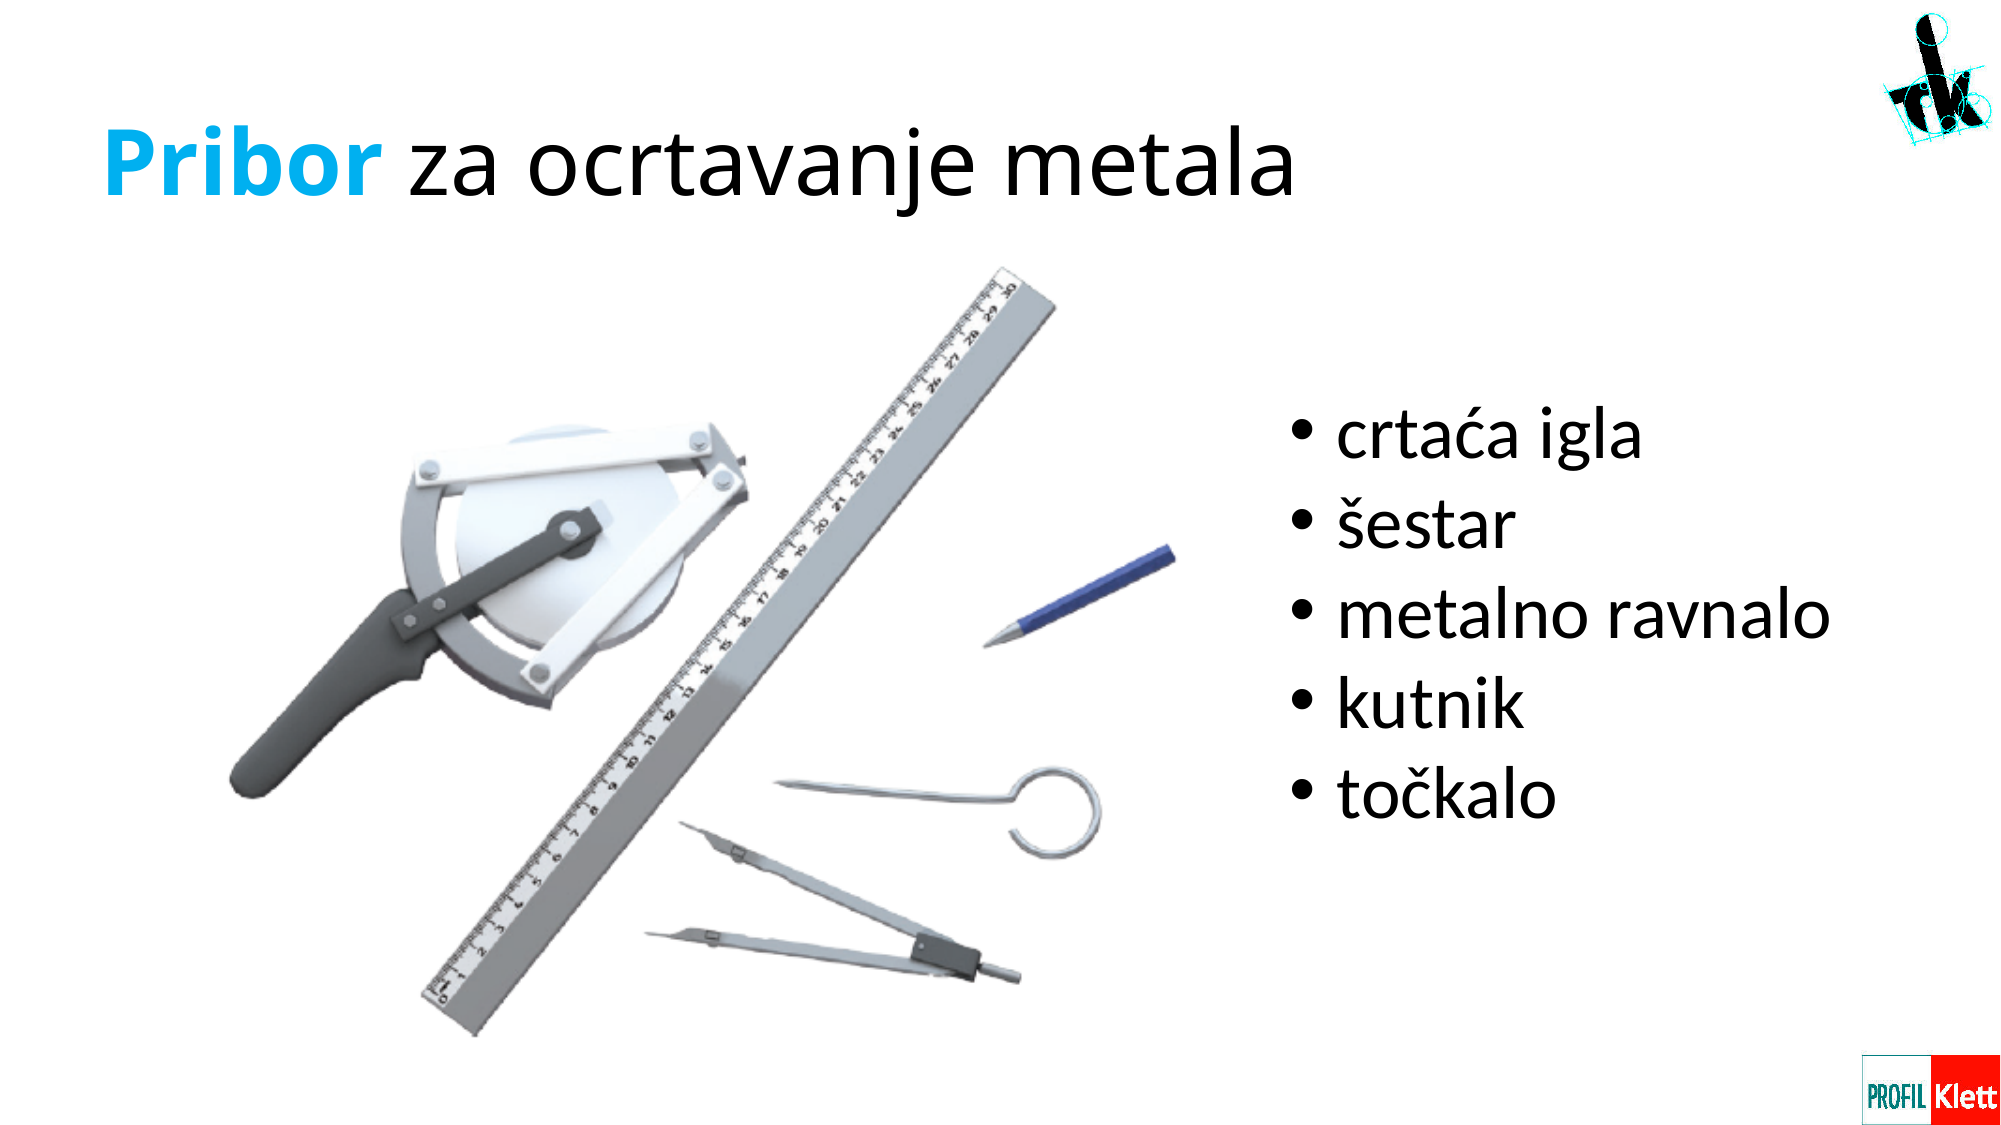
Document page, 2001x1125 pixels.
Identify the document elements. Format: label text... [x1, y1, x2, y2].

picture [0, 0, 2001, 1125]
text_box crtaća igla šestar metalno ravnalo kutnik točkalo [1275, 375, 1848, 886]
title Pribor za ocrtavanje metala [85, 56, 1811, 275]
